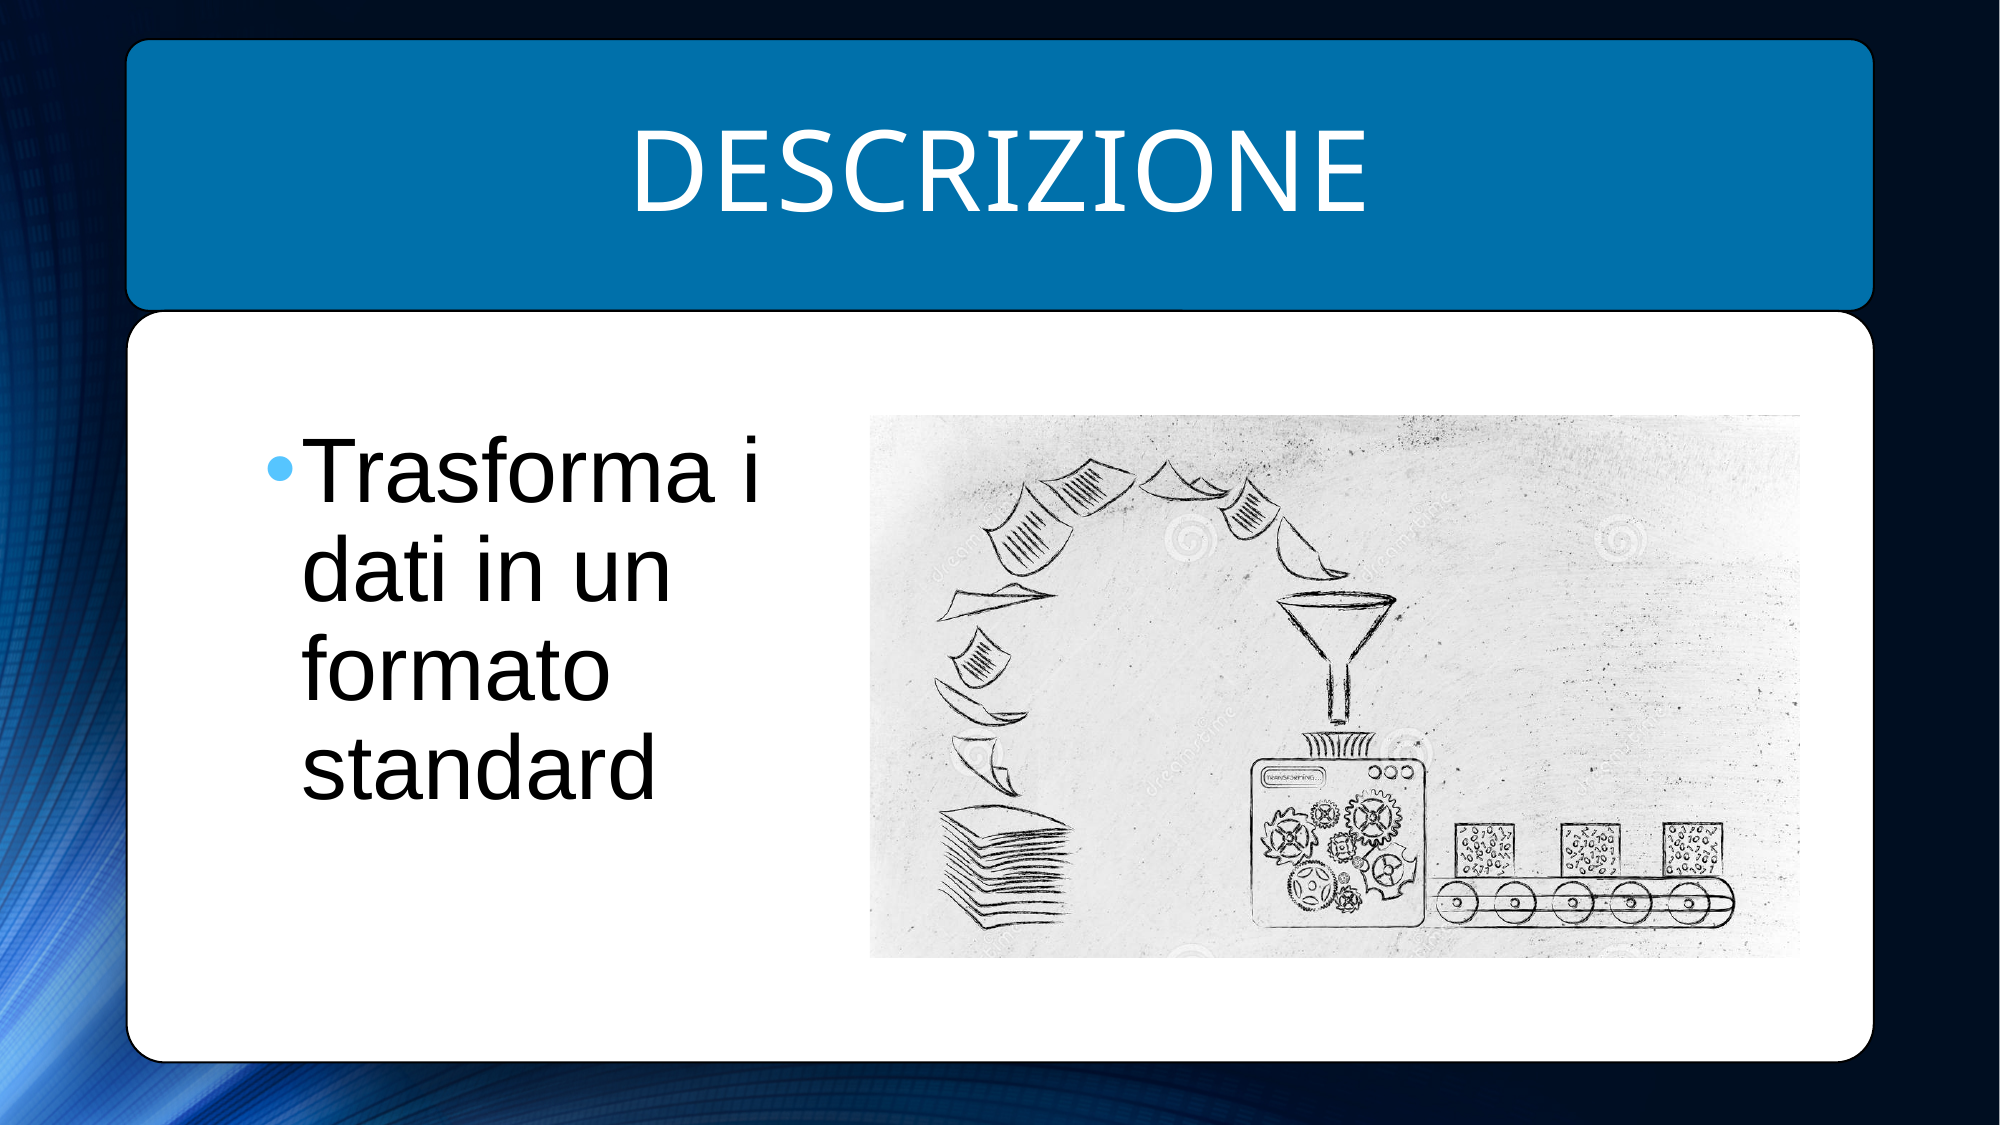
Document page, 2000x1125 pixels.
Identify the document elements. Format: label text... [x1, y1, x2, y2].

text_box [125, 309, 1875, 1064]
picture [0, 0, 2000, 1125]
title DESCRIZIONE [249, 62, 1750, 288]
list Trasforma i dati in un formato standard [249, 415, 869, 958]
text_box [124, 38, 1875, 312]
